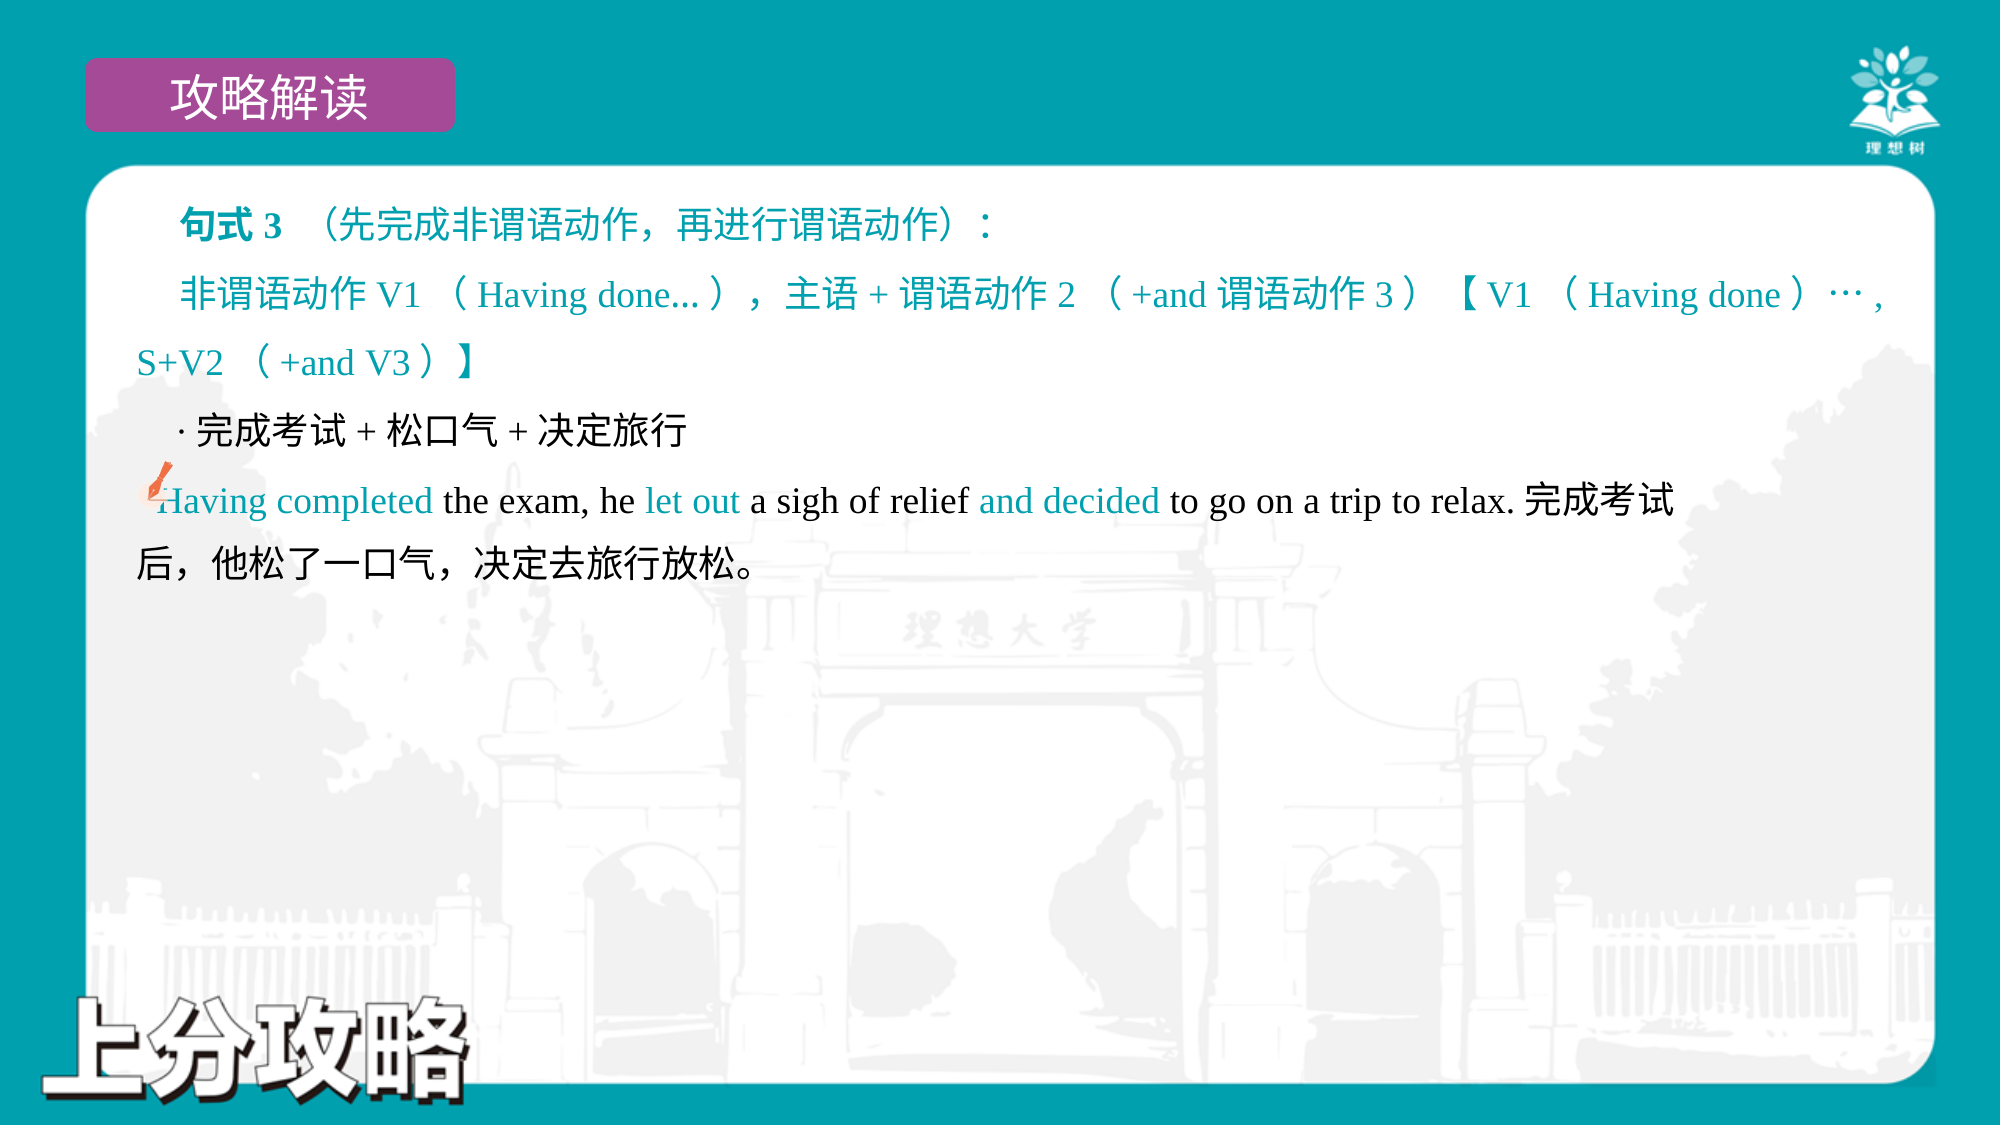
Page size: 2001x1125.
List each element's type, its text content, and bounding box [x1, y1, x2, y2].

text_box 句式3 （先完成非谓语动作，再进行谓语动作）： 非谓语动作V1（Having done…），主语+谓语动作2（+and谓语动作3）【V1（Having done）…, S+V2（+and V3）】 ·完成考试+松口气+决定旅行 Having completed the exam, he let out a sigh of relief and decided to go on a trip to relax.完成考试 后，他松了一口气，决定去旅行放松。 [136, 177, 1865, 579]
picture [0, 0, 2000, 1125]
